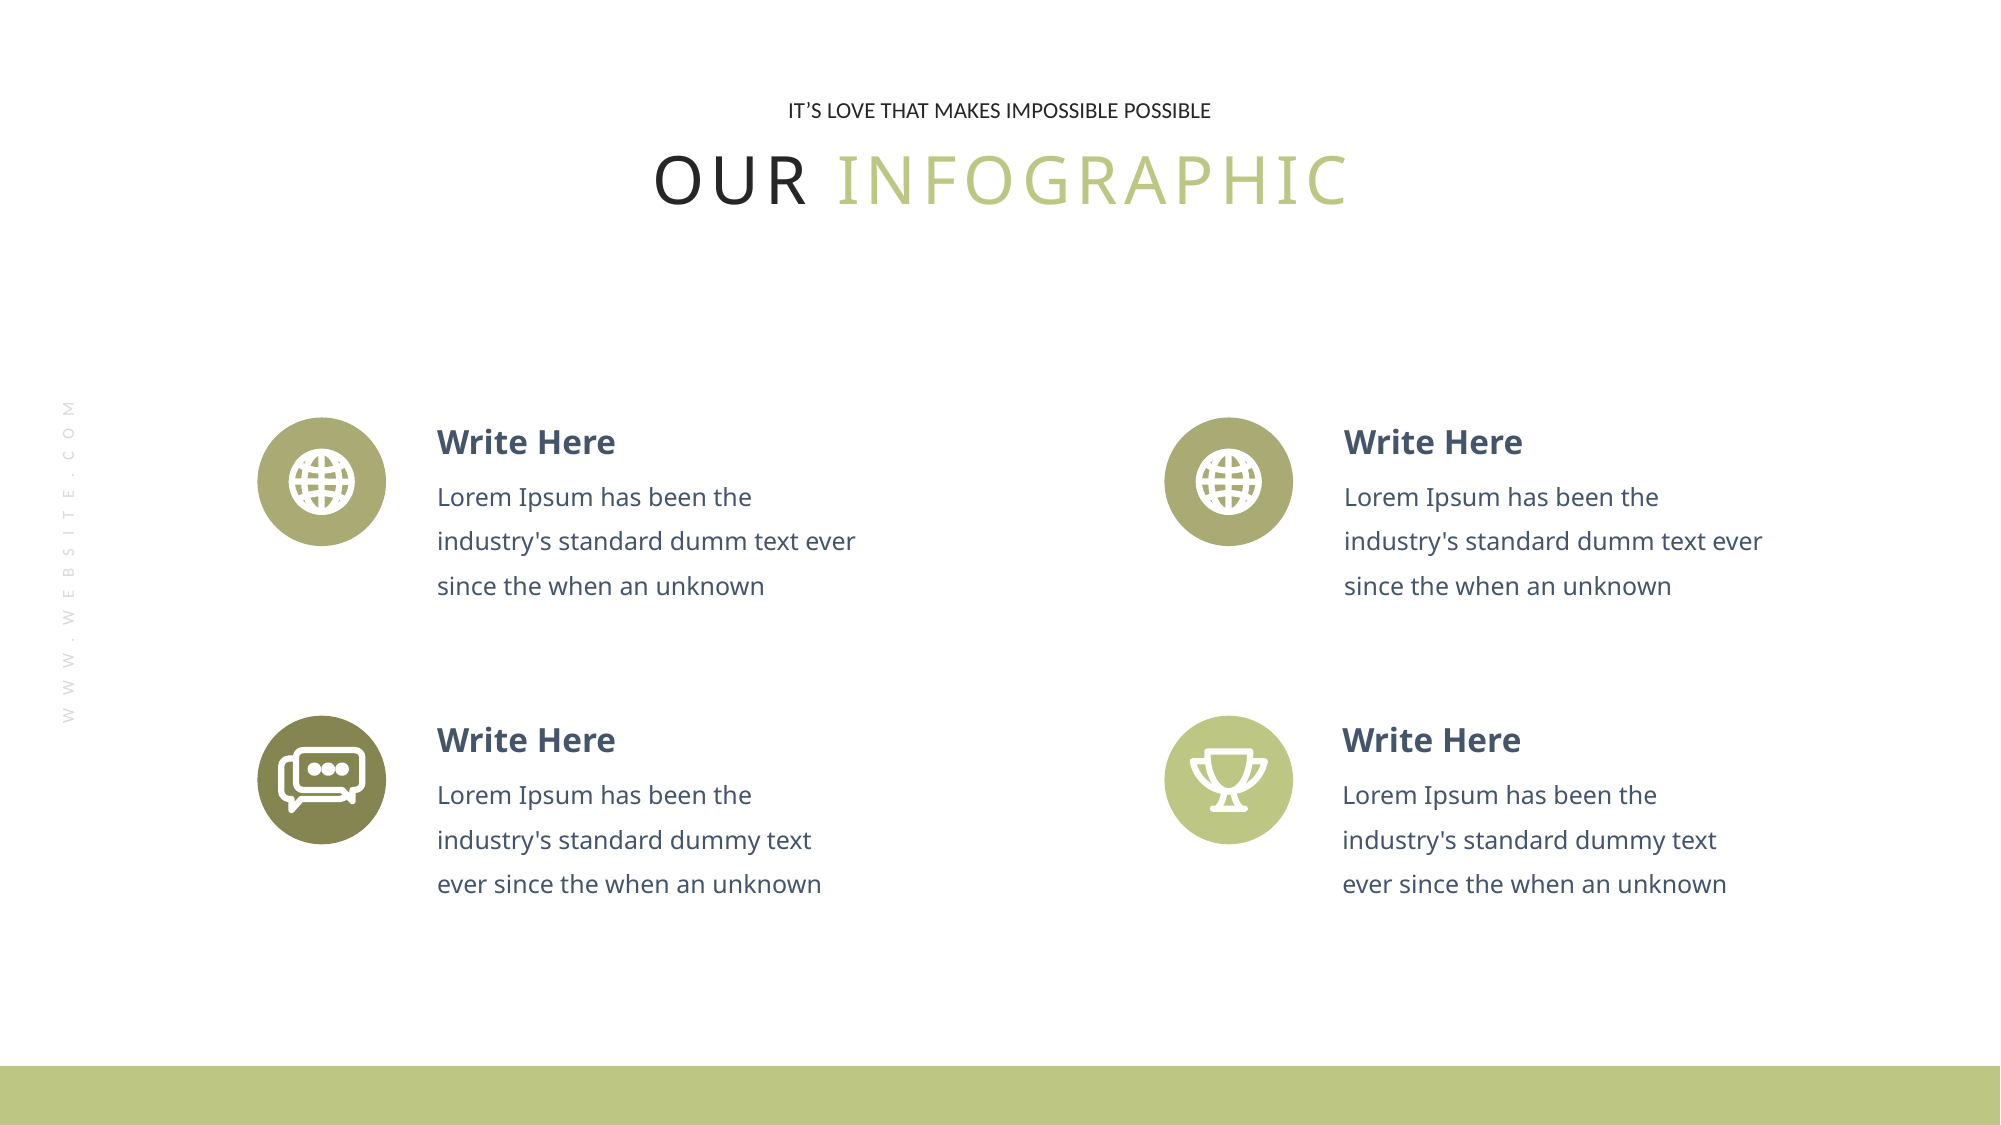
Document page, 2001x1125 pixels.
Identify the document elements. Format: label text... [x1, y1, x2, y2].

text_box Write Here Lorem Ipsum has been the industry's standard dummy text ever since the when an unknown [1327, 692, 1785, 899]
text_box [1163, 416, 1295, 548]
text_box OUR INFOGRAPHIC [560, 130, 1440, 226]
text_box Write Here Lorem Ipsum has been the industry's standard dumm text ever since the when an unknown [422, 393, 880, 601]
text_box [291, 451, 352, 512]
text_box [1163, 714, 1295, 846]
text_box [281, 750, 363, 810]
text_box Write Here Lorem Ipsum has been the industry's standard dumm text ever since the when an unknown [1329, 393, 1787, 601]
text_box WWW.WEBSITE.COM [57, 375, 78, 751]
text_box [0, 1065, 2000, 1125]
text_box Write Here Lorem Ipsum has been the industry's standard dummy text ever since the when an unknown [422, 692, 880, 899]
text_box [256, 714, 388, 846]
text_box [256, 416, 388, 548]
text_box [1192, 751, 1265, 809]
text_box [1198, 451, 1259, 512]
text_box IT’S LOVE THAT MAKES IMPOSSIBLE POSSIBLE [773, 87, 1227, 131]
